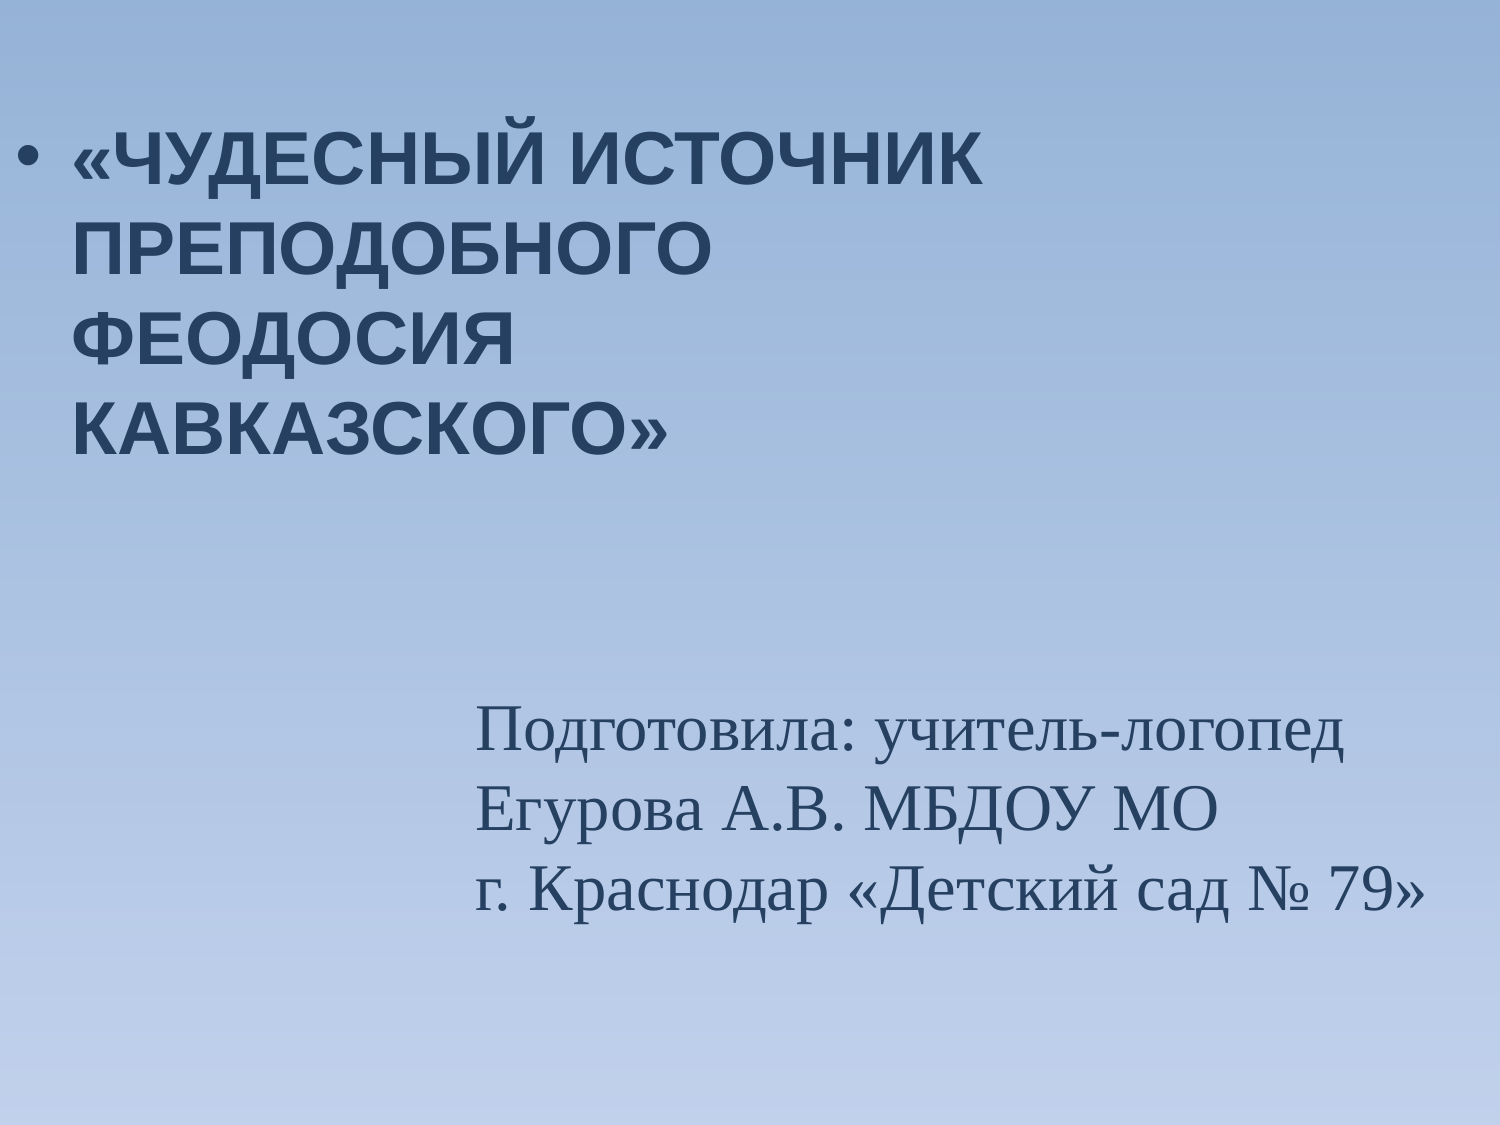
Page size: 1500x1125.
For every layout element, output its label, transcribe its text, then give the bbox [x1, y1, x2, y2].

title Подготовила: учитель-логопед Егурова А.В. МБДОУ МО г. Краснодар «Детский сад № 79» [460, 645, 1500, 963]
list «ЧУДЕСНЫЙ ИСТОЧНИК ПРЕПОДОБНОГО ФЕОДОСИЯ КАВКАЗСКОГО» [0, 101, 1015, 634]
